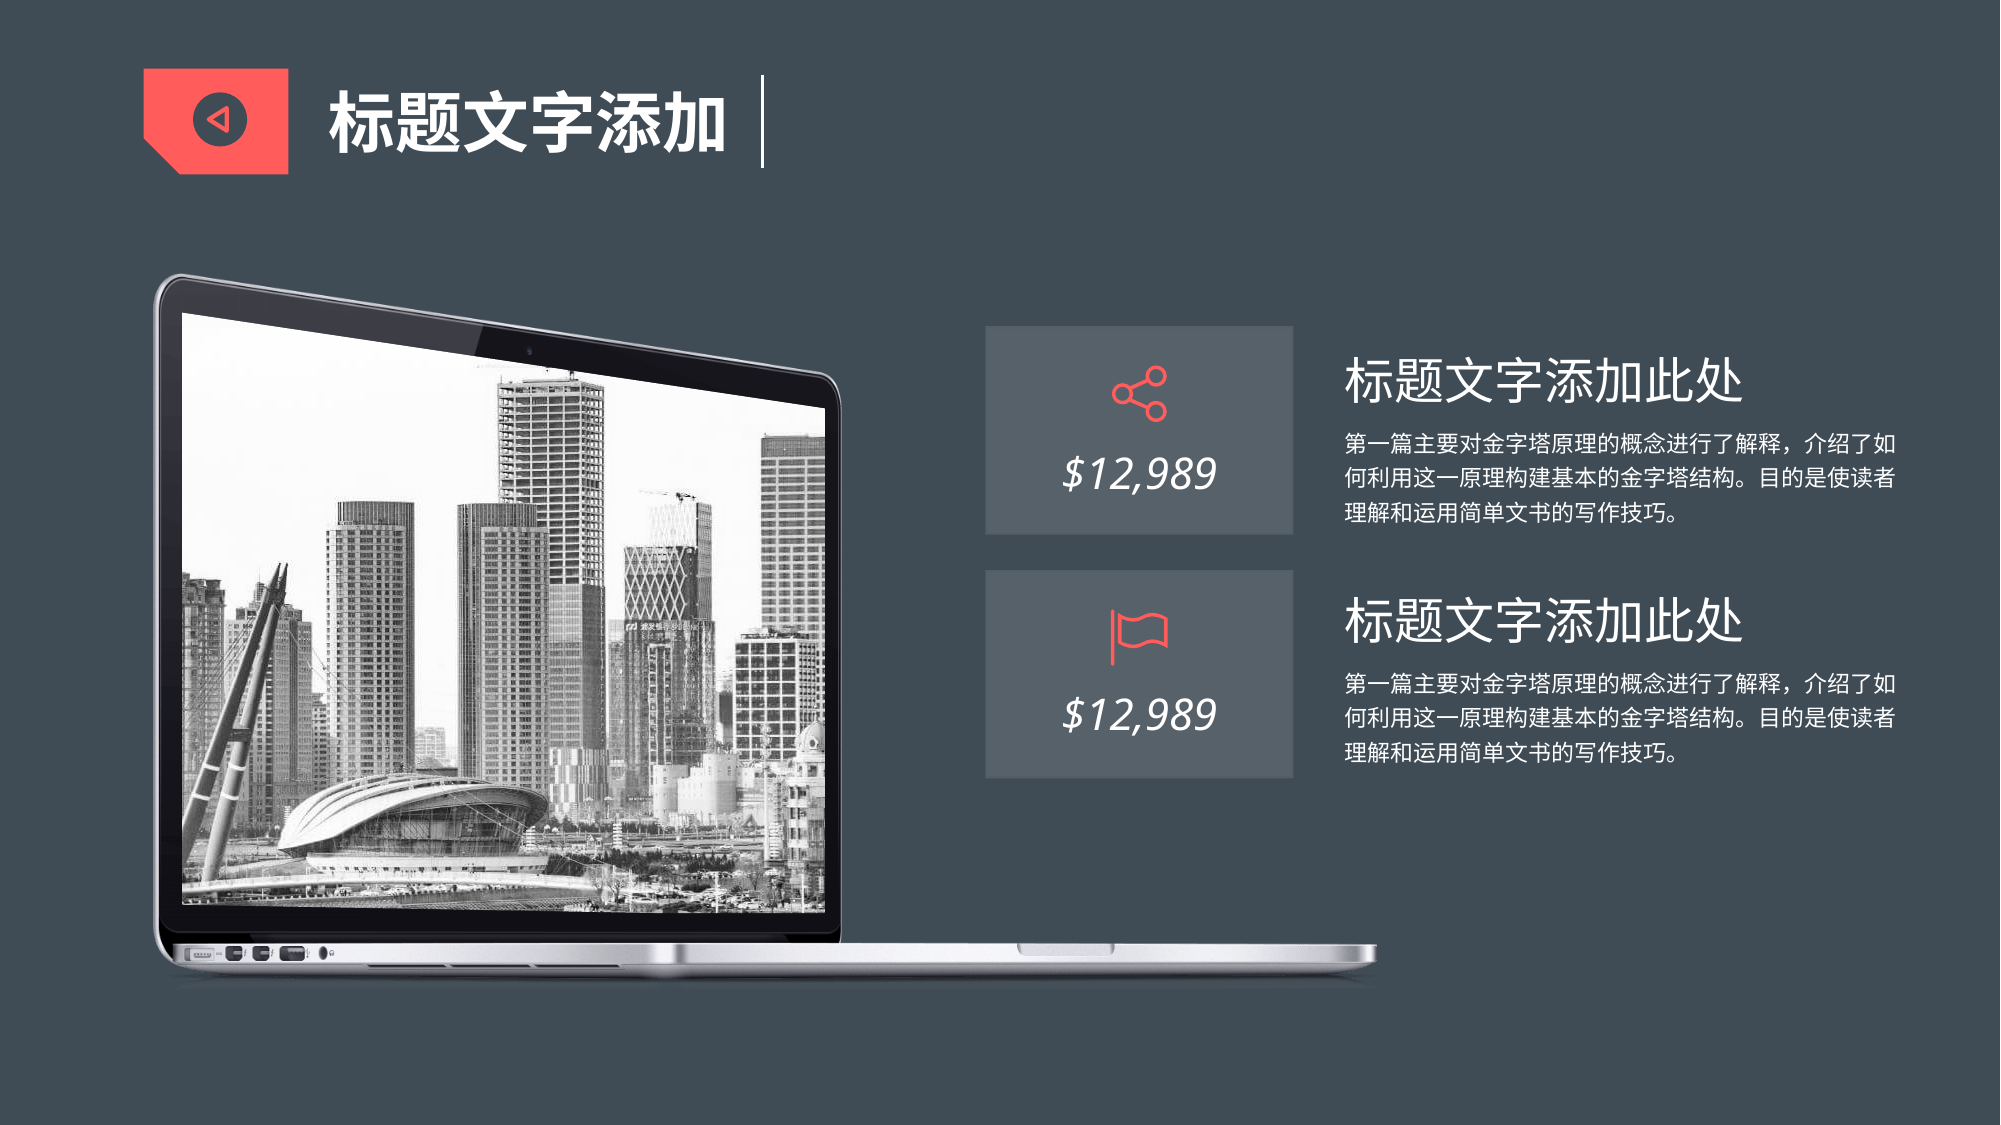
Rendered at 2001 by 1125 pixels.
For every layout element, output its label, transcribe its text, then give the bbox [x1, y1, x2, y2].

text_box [143, 68, 763, 175]
text_box 标题文字添加此处 [1389, 574, 1774, 658]
picture [153, 273, 1389, 991]
text_box 第一篇主要对金字塔原理的概念进行了解释，介绍了如何利用这一原理构建基本的金字塔结构。目的是使读者理解和运用简单文书的写作技巧。 [1389, 655, 1918, 773]
text_box 标题文字添加此处 [1389, 334, 1774, 418]
text_box 第一篇主要对金字塔原理的概念进行了解释，介绍了如何利用这一原理构建基本的金字塔结构。目的是使读者理解和运用简单文书的写作技巧。 [1389, 415, 1918, 533]
